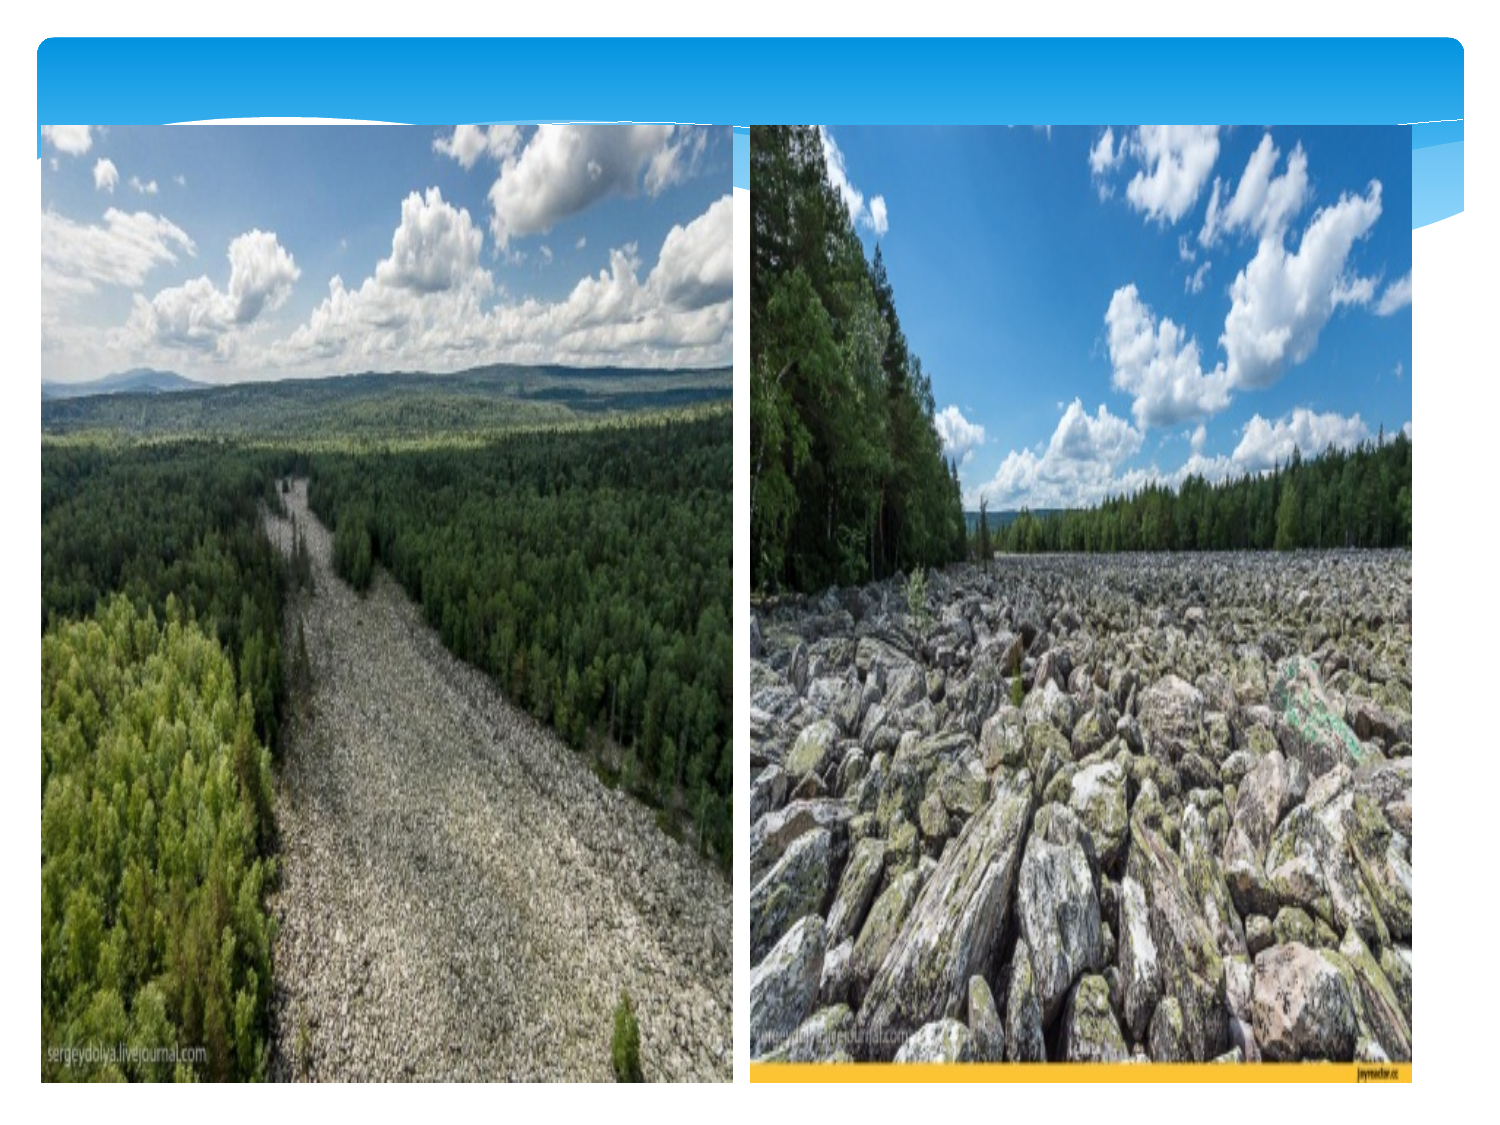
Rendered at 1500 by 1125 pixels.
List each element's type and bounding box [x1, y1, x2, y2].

picture [749, 125, 1412, 1083]
picture [41, 125, 733, 1083]
